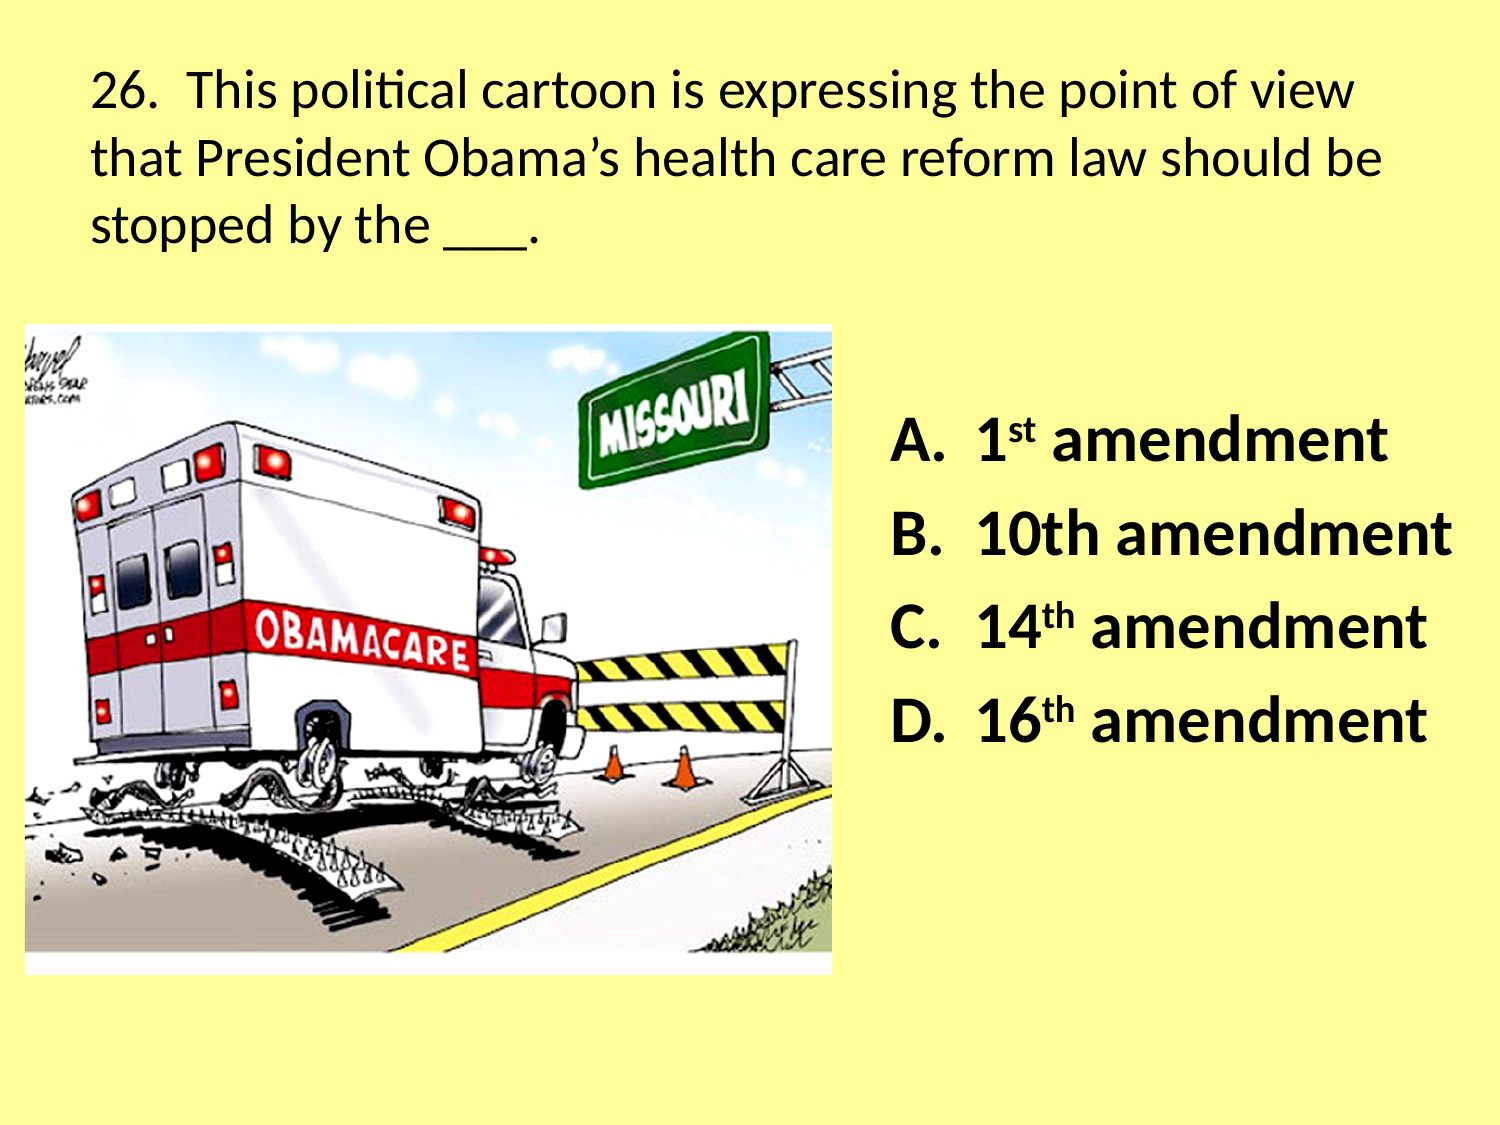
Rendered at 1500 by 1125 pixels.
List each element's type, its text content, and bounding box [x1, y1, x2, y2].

title 26. This political cartoon is expressing the point of view that President Obama’s health care reform law should be stopped by the ___. [75, 45, 1425, 263]
list 1st amendment 10th amendment 14th amendment 16th amendment [875, 387, 1500, 1030]
picture [24, 324, 833, 976]
